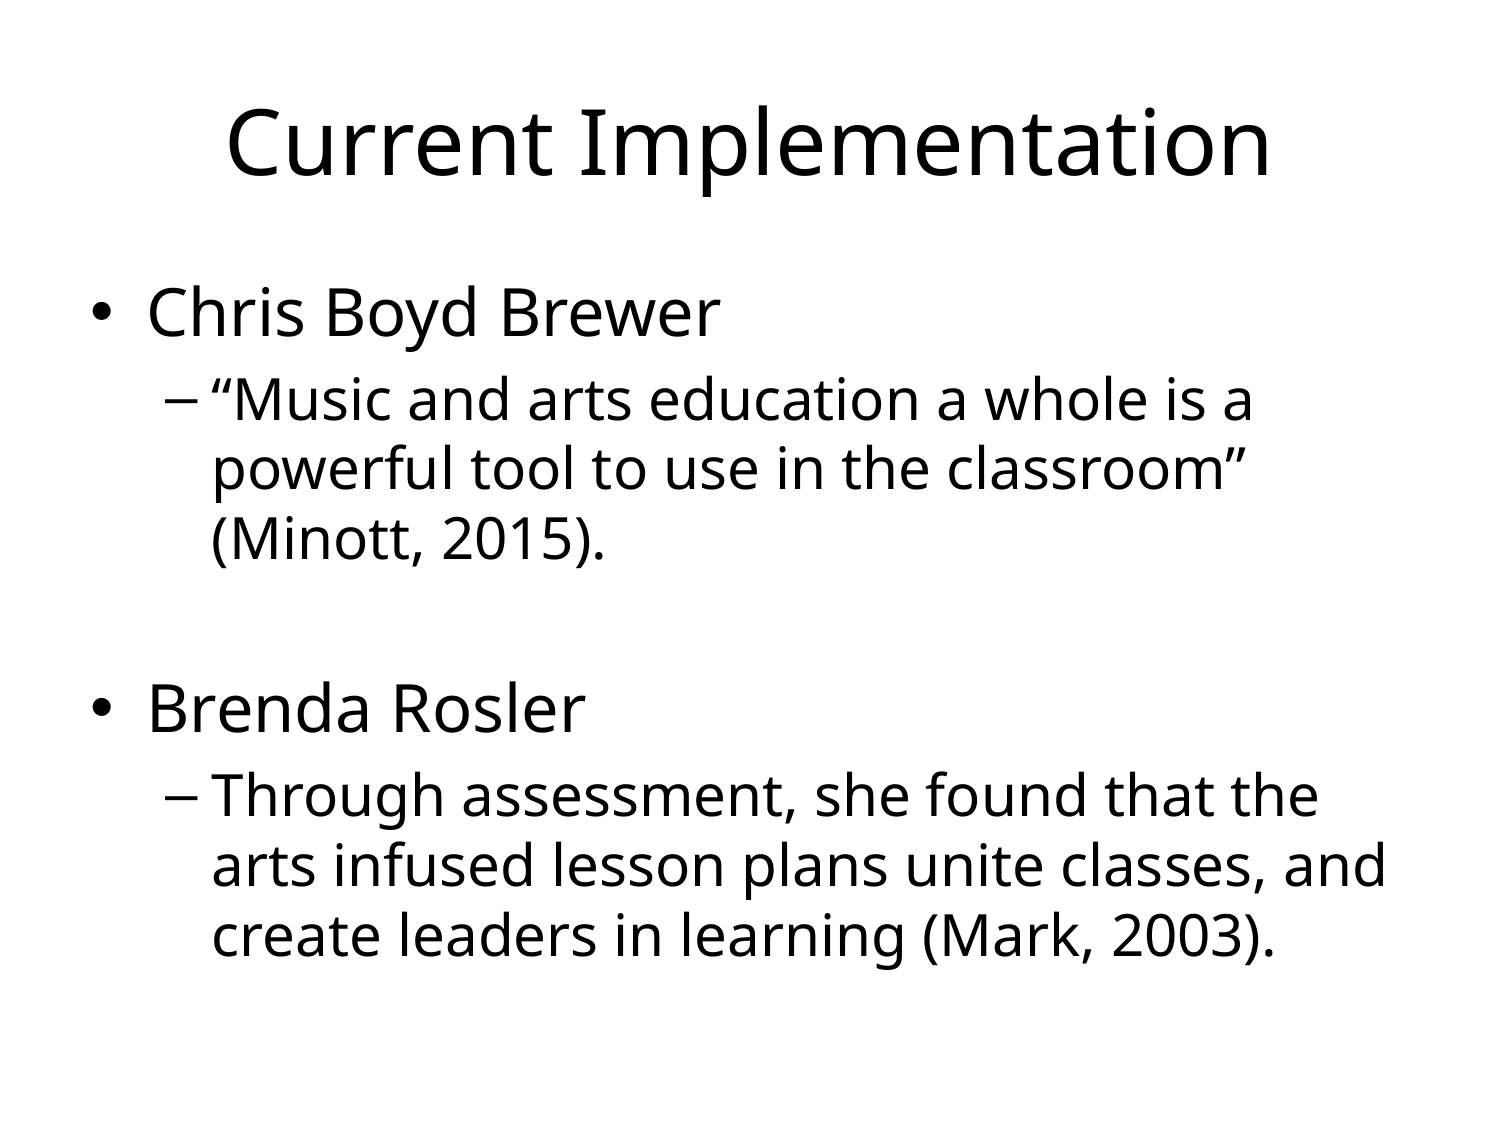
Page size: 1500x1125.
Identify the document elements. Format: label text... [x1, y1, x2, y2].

title Current Implementation [75, 45, 1425, 233]
list Chris Boyd Brewer “Music and arts education a whole is a powerful tool to use in the classroom” (Minott, 2015). Brenda Rosler Through assessment, she found that the arts infused lesson plans unite classes, and create leaders in learning (Mark, 2003). [75, 262, 1425, 1005]
